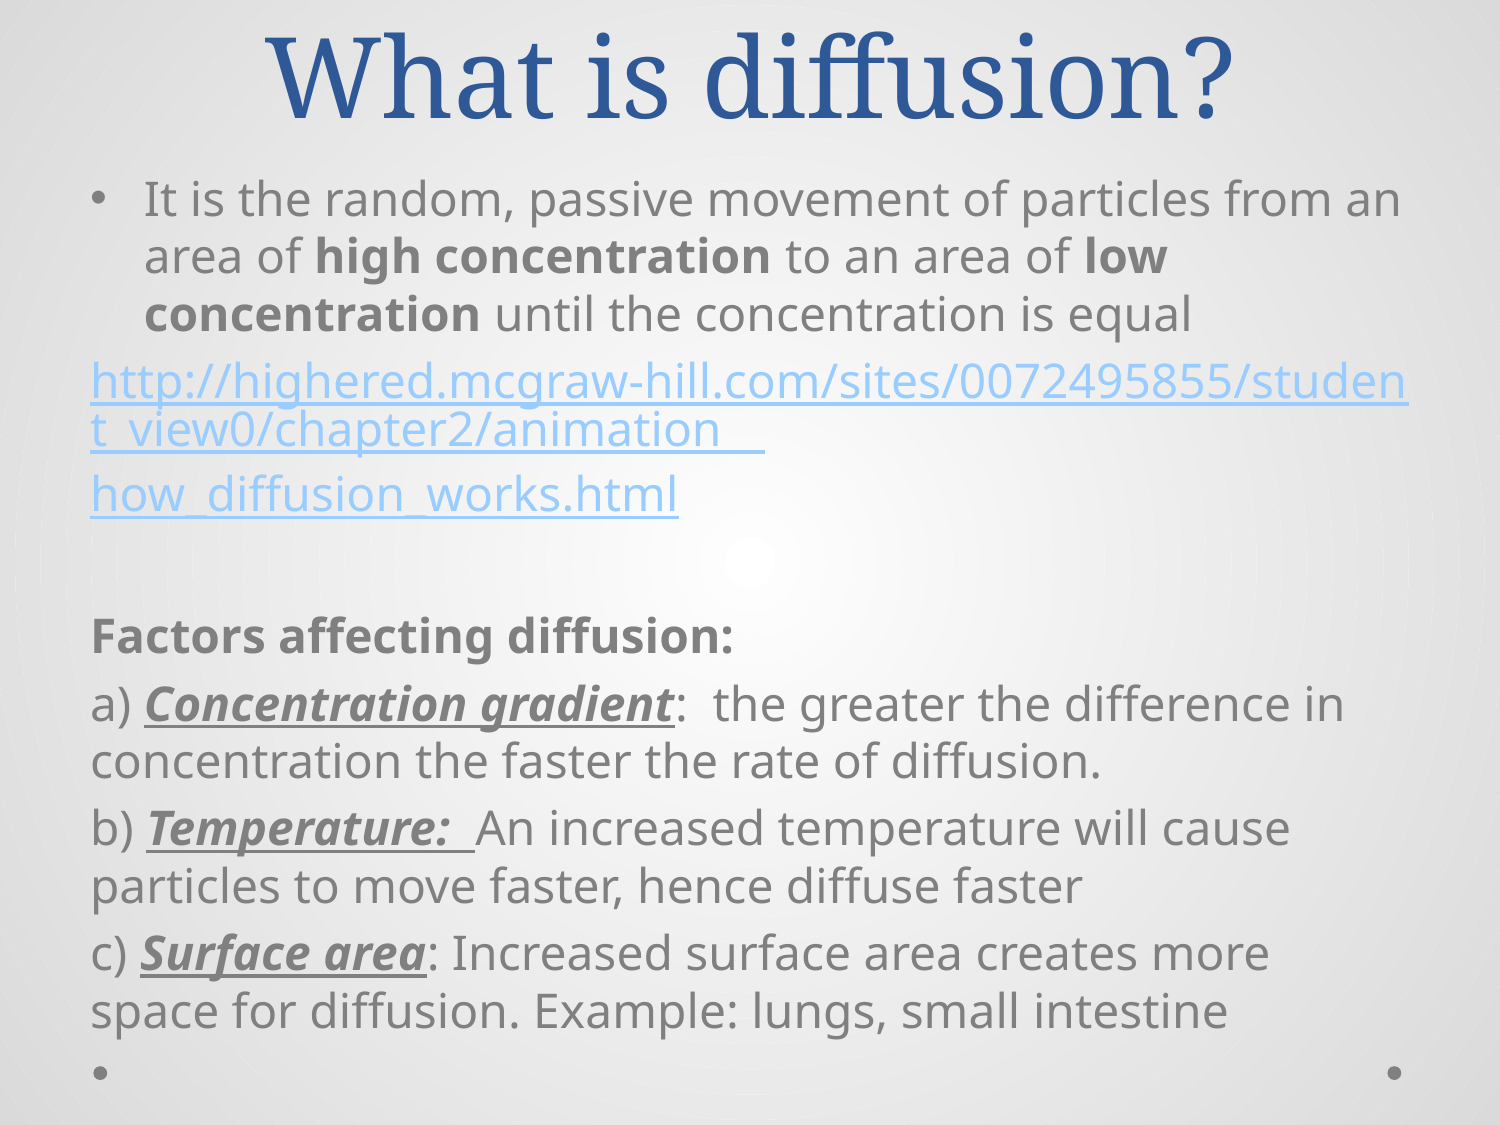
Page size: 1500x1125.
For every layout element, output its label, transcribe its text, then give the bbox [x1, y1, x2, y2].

list It is the random, passive movement of particles from an area of high concentration to an area of low concentration until the concentration is equal http://highered.mcgraw-hill.com/sites/0072495855/student_view0/chapter2/animation__how_diffusion_works.html Factors affecting diffusion: a) Concentration gradient: the greater the difference in concentration the faster the rate of diffusion. b) Temperature: An increased temperature will cause particles to move faster, hence diffuse faster c) Surface area: Increased surface area creates more space for diffusion. Example: lungs, small intestine [75, 160, 1425, 1005]
title What is diffusion? [75, 0, 1425, 149]
